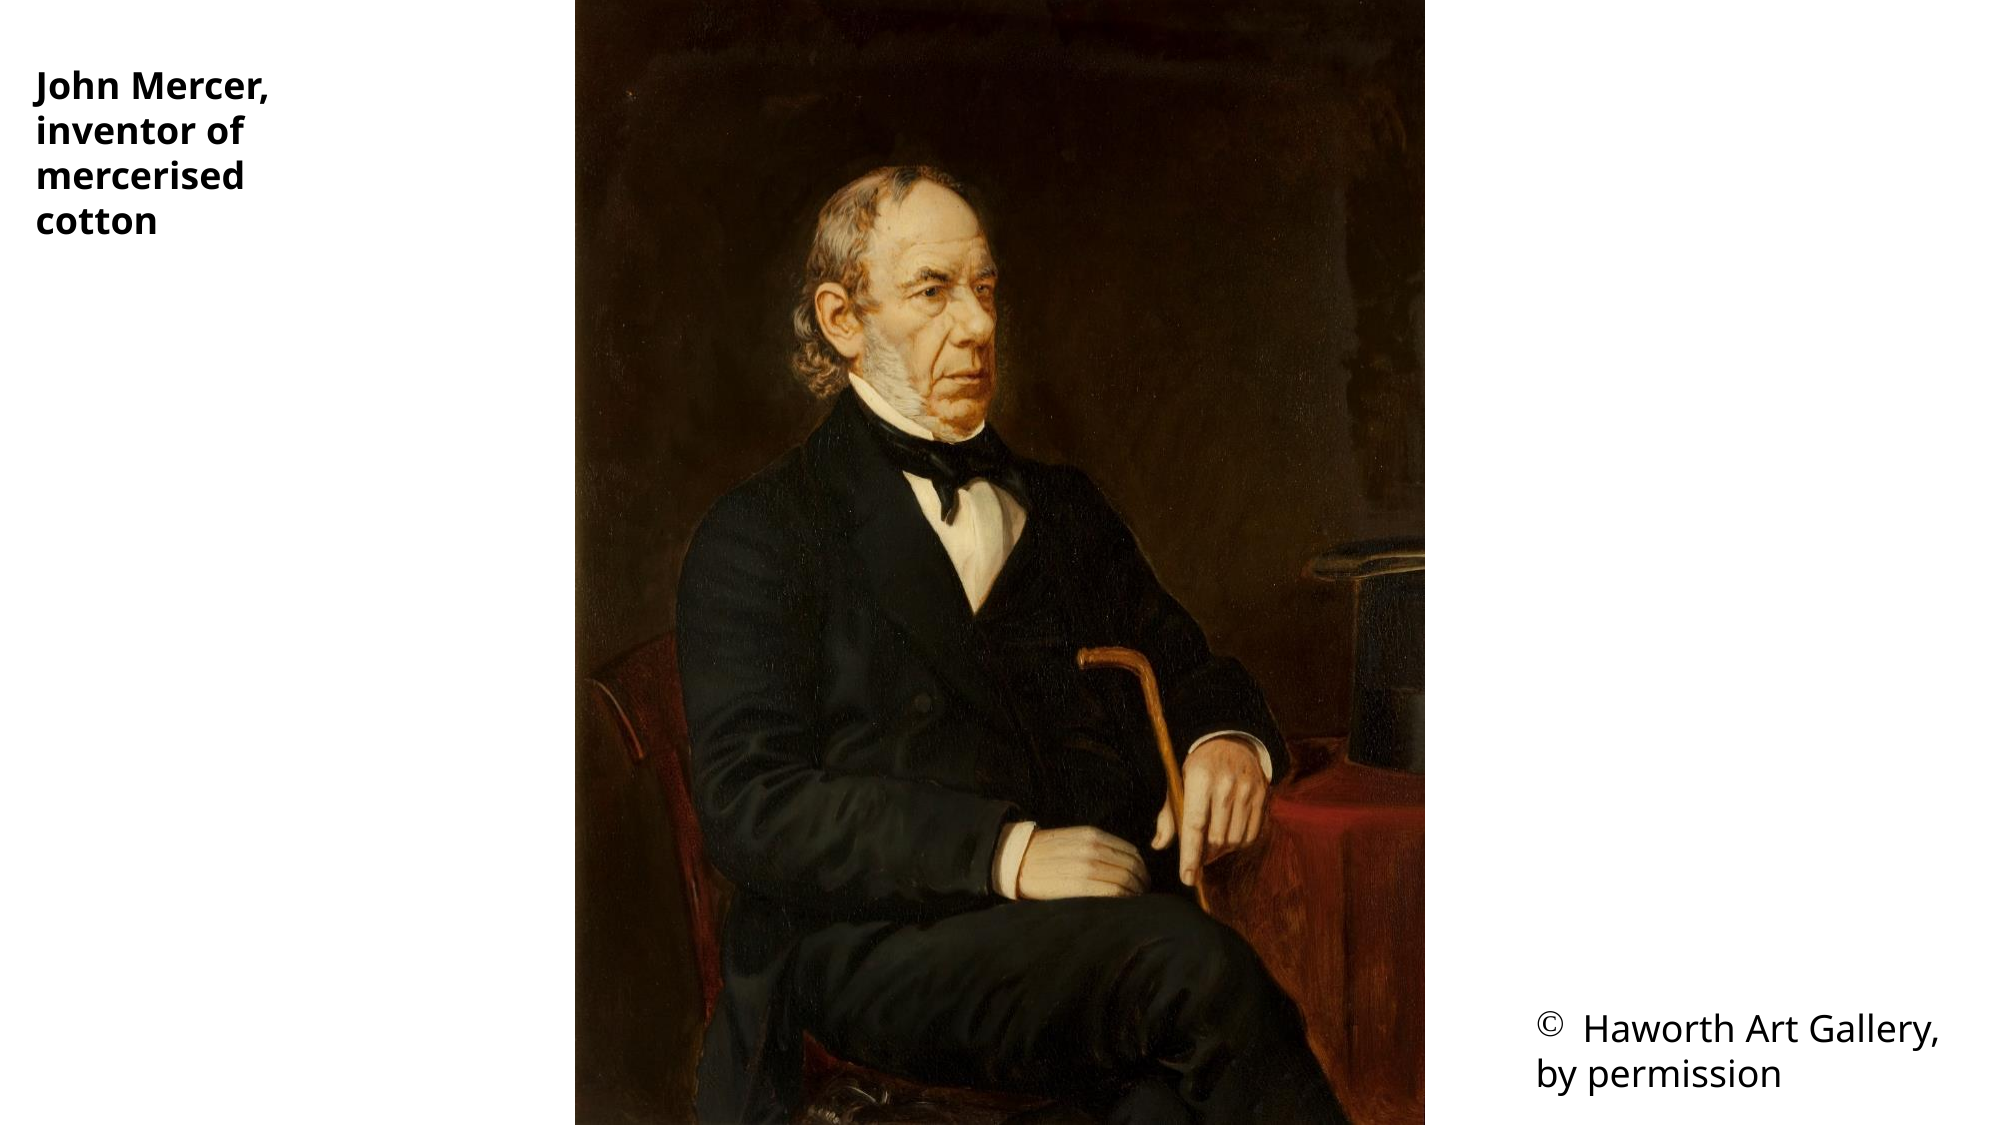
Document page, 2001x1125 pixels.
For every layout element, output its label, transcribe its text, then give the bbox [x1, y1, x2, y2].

picture [574, 0, 1425, 1125]
text_box Haworth Art Gallery, by permission [1520, 997, 2000, 1103]
text_box John Mercer, inventor of mercerised cotton [20, 55, 342, 250]
